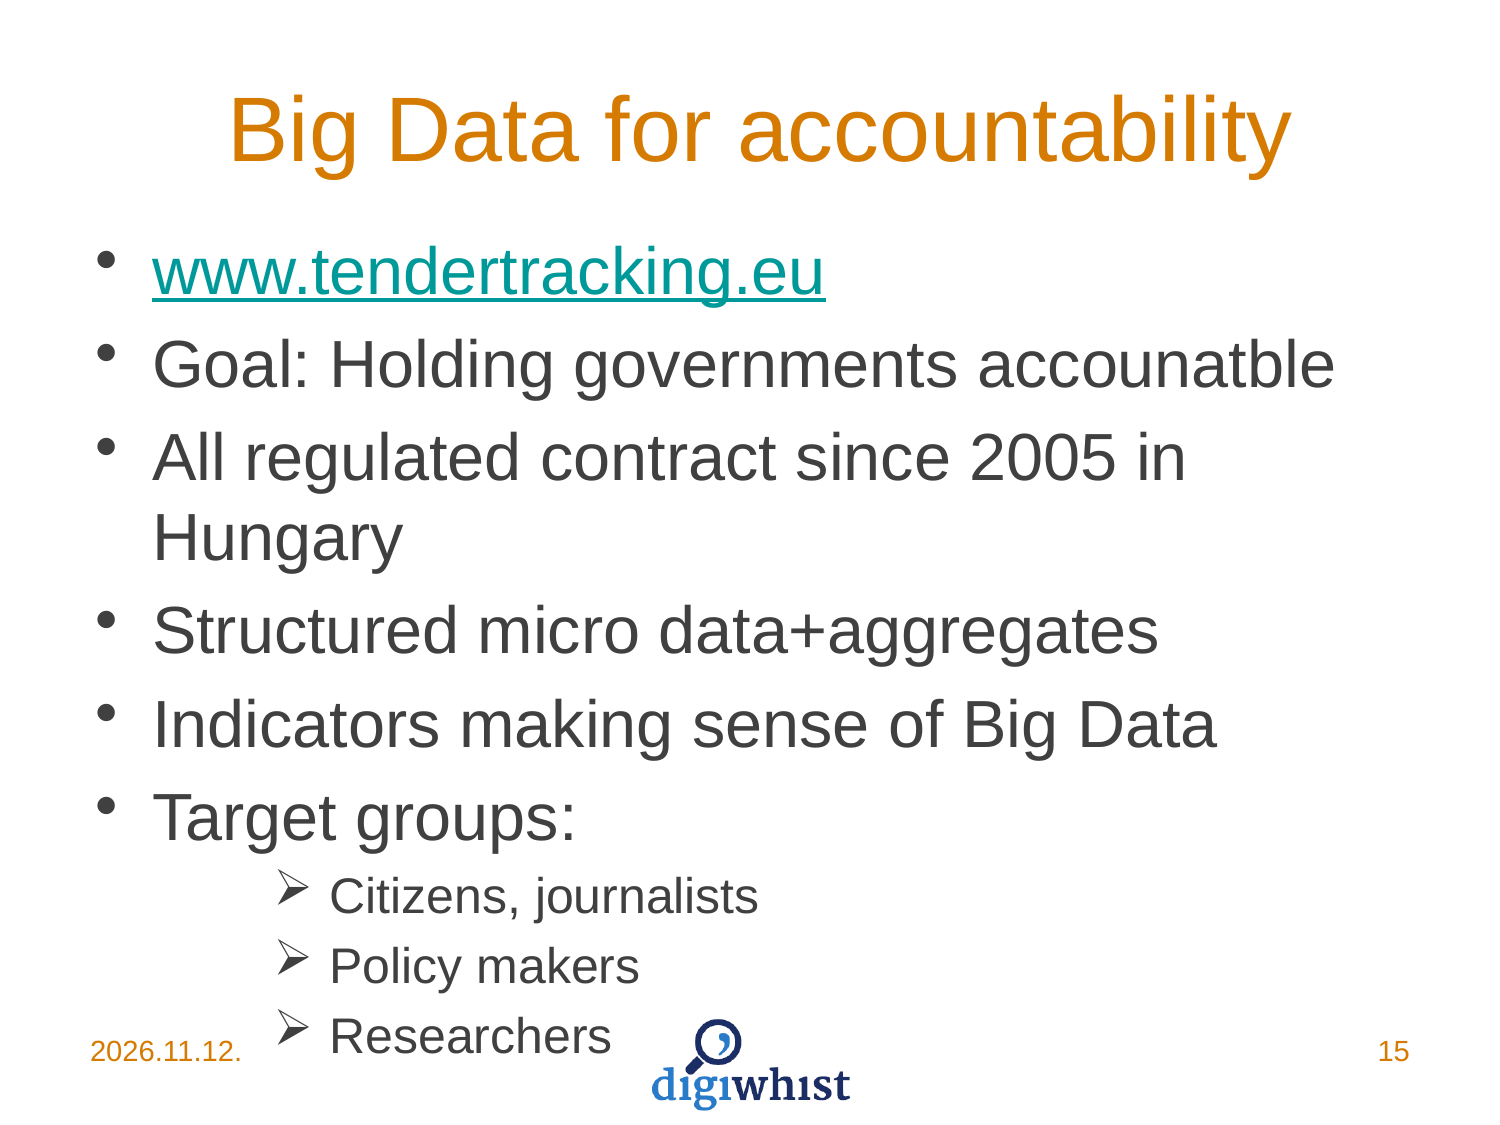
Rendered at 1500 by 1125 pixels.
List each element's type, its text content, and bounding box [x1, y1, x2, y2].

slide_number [74, 1024, 426, 1103]
picture [642, 1012, 858, 1115]
list www.tendertracking.eu Goal: Holding governments accounatble All regulated contract since 2005 in Hungary Structured micro data+aggregates Indicators making sense of Big Data Target groups: Citizens, journalists Policy makers Researchers [80, 219, 1453, 1000]
slide_number 15 [1074, 1024, 1426, 1103]
title Big Data for accountability [75, 30, 1447, 219]
